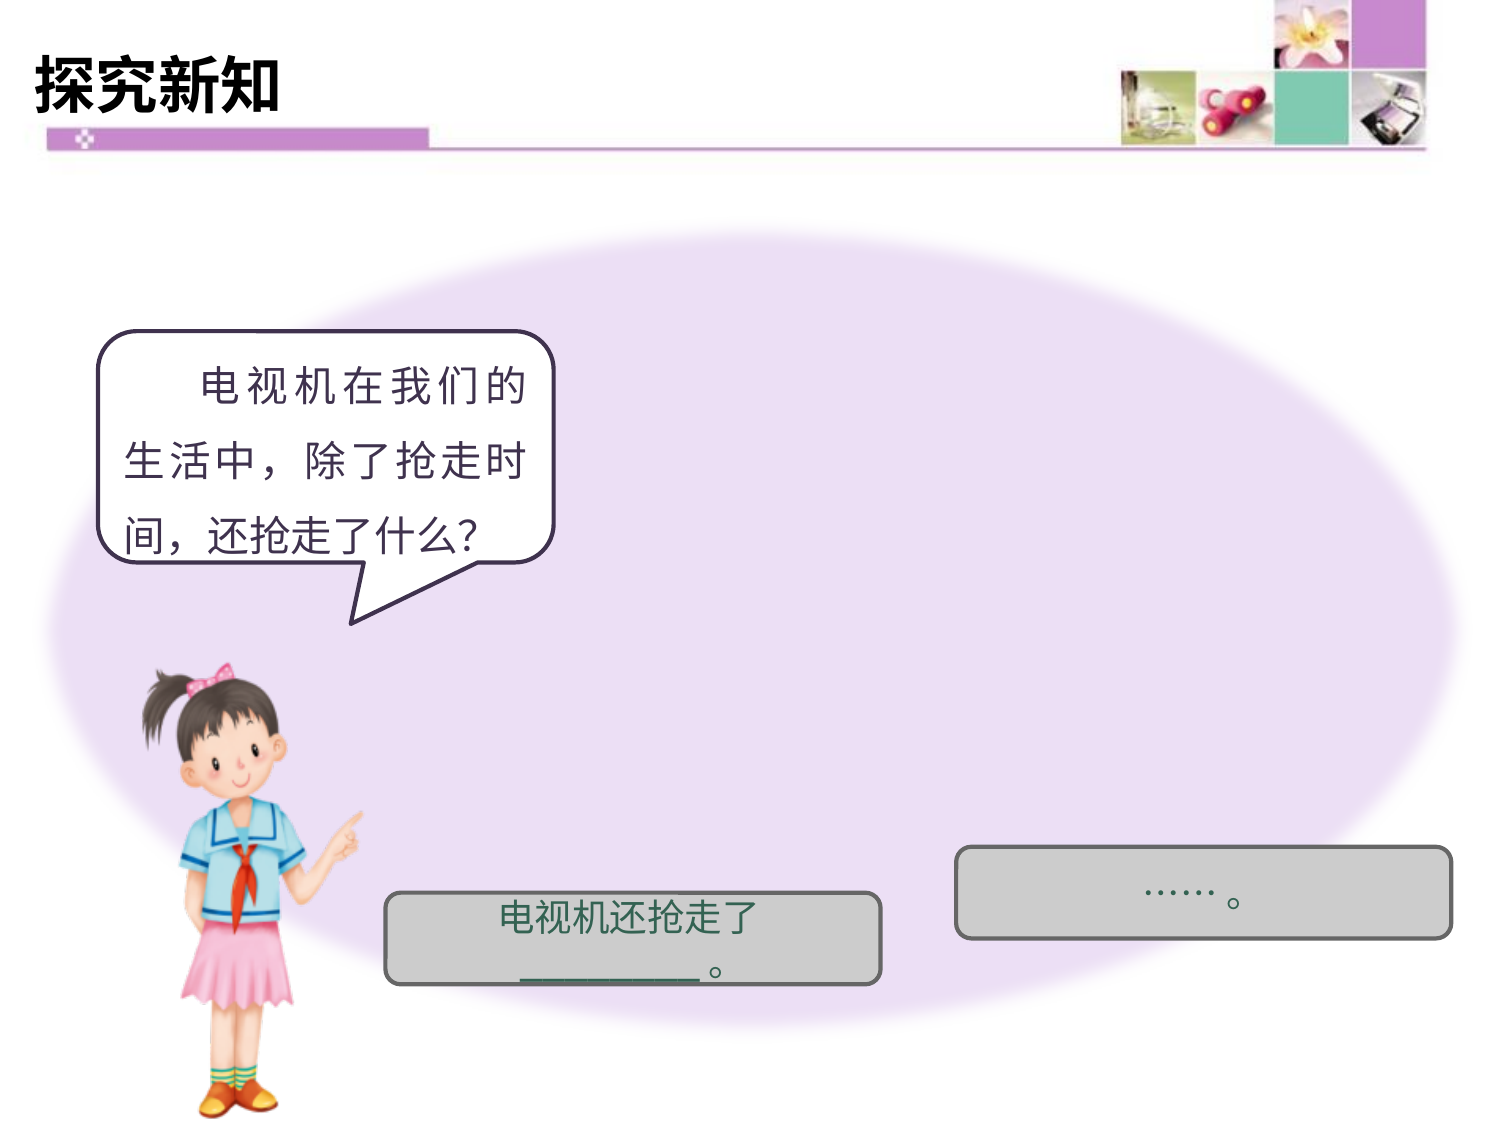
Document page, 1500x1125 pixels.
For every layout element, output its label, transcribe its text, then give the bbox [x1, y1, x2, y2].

title 探究新知 [18, 38, 1483, 119]
picture [0, 0, 1500, 1125]
